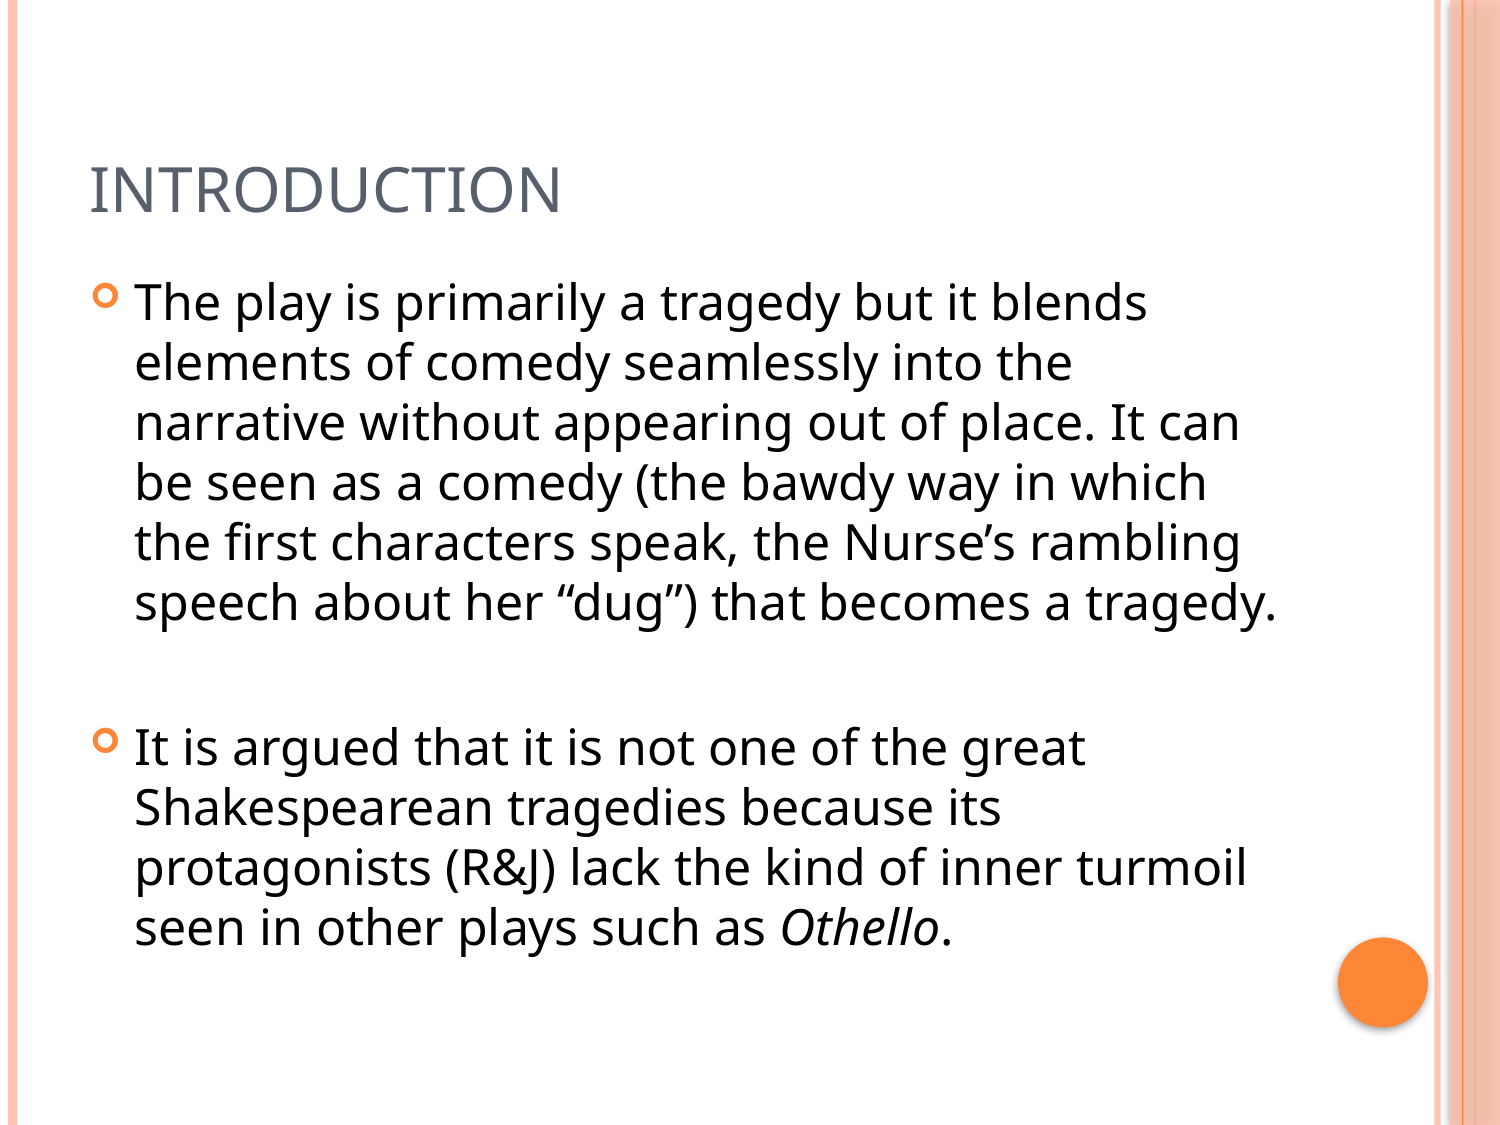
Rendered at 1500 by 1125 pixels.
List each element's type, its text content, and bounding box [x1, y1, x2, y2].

list The play is primarily a tragedy but it blends elements of comedy seamlessly into the narrative without appearing out of place. It can be seen as a comedy (the bawdy way in which the first characters speak, the Nurse’s rambling speech about her “dug”) that becomes a tragedy. It is argued that it is not one of the great Shakespearean tragedies because its protagonists (R&J) lack the kind of inner turmoil seen in other plays such as Othello. [75, 262, 1300, 1062]
title Introduction [75, 45, 1300, 233]
